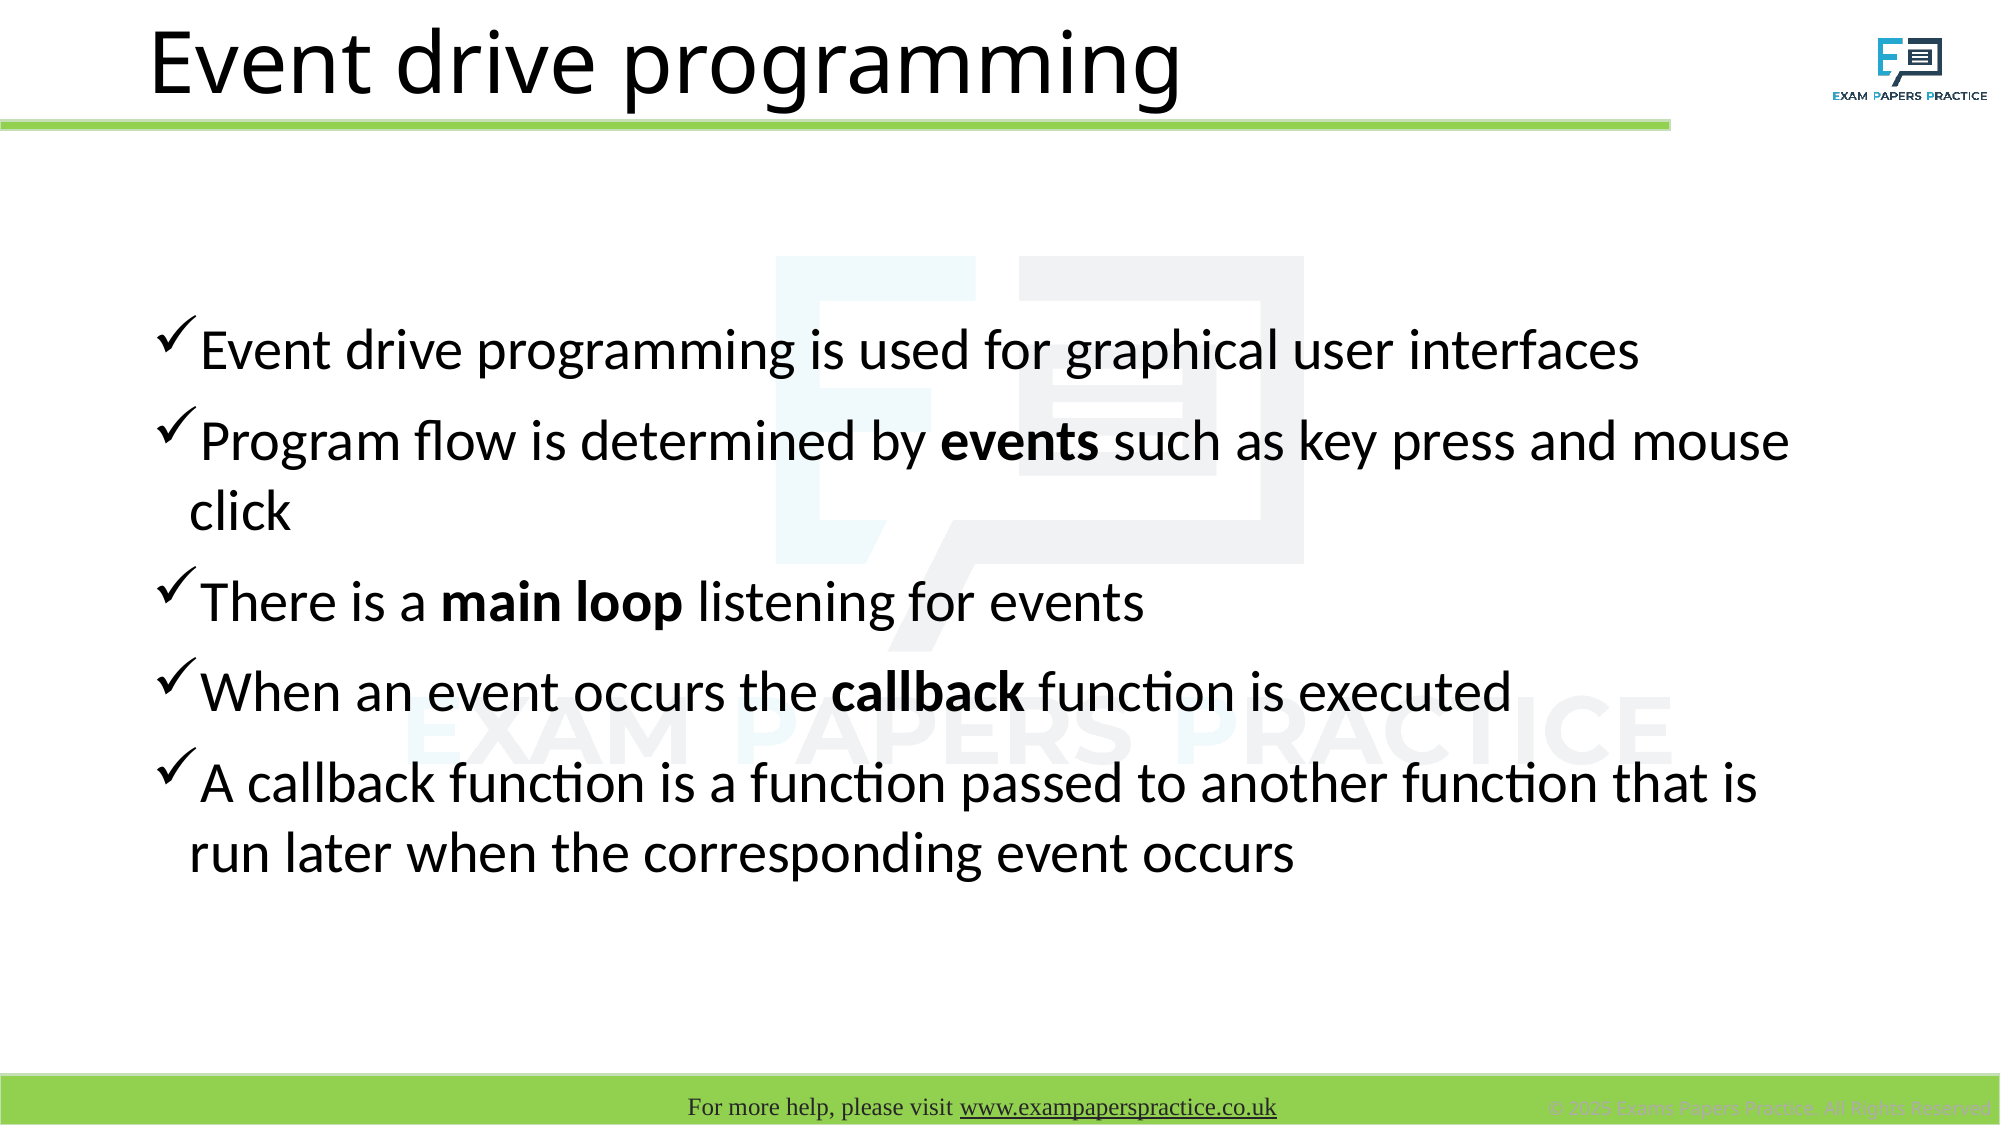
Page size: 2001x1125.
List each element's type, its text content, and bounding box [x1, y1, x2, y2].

title Event drive programming [132, 11, 1858, 121]
list Event drive programming is used for graphical user interfaces Program flow is determined by events such as key press and mouse click There is a main loop listening for events When an event occurs the callback function is executed A callback function is a function passed to another function that is run later when the corresponding event occurs [137, 304, 1863, 1018]
